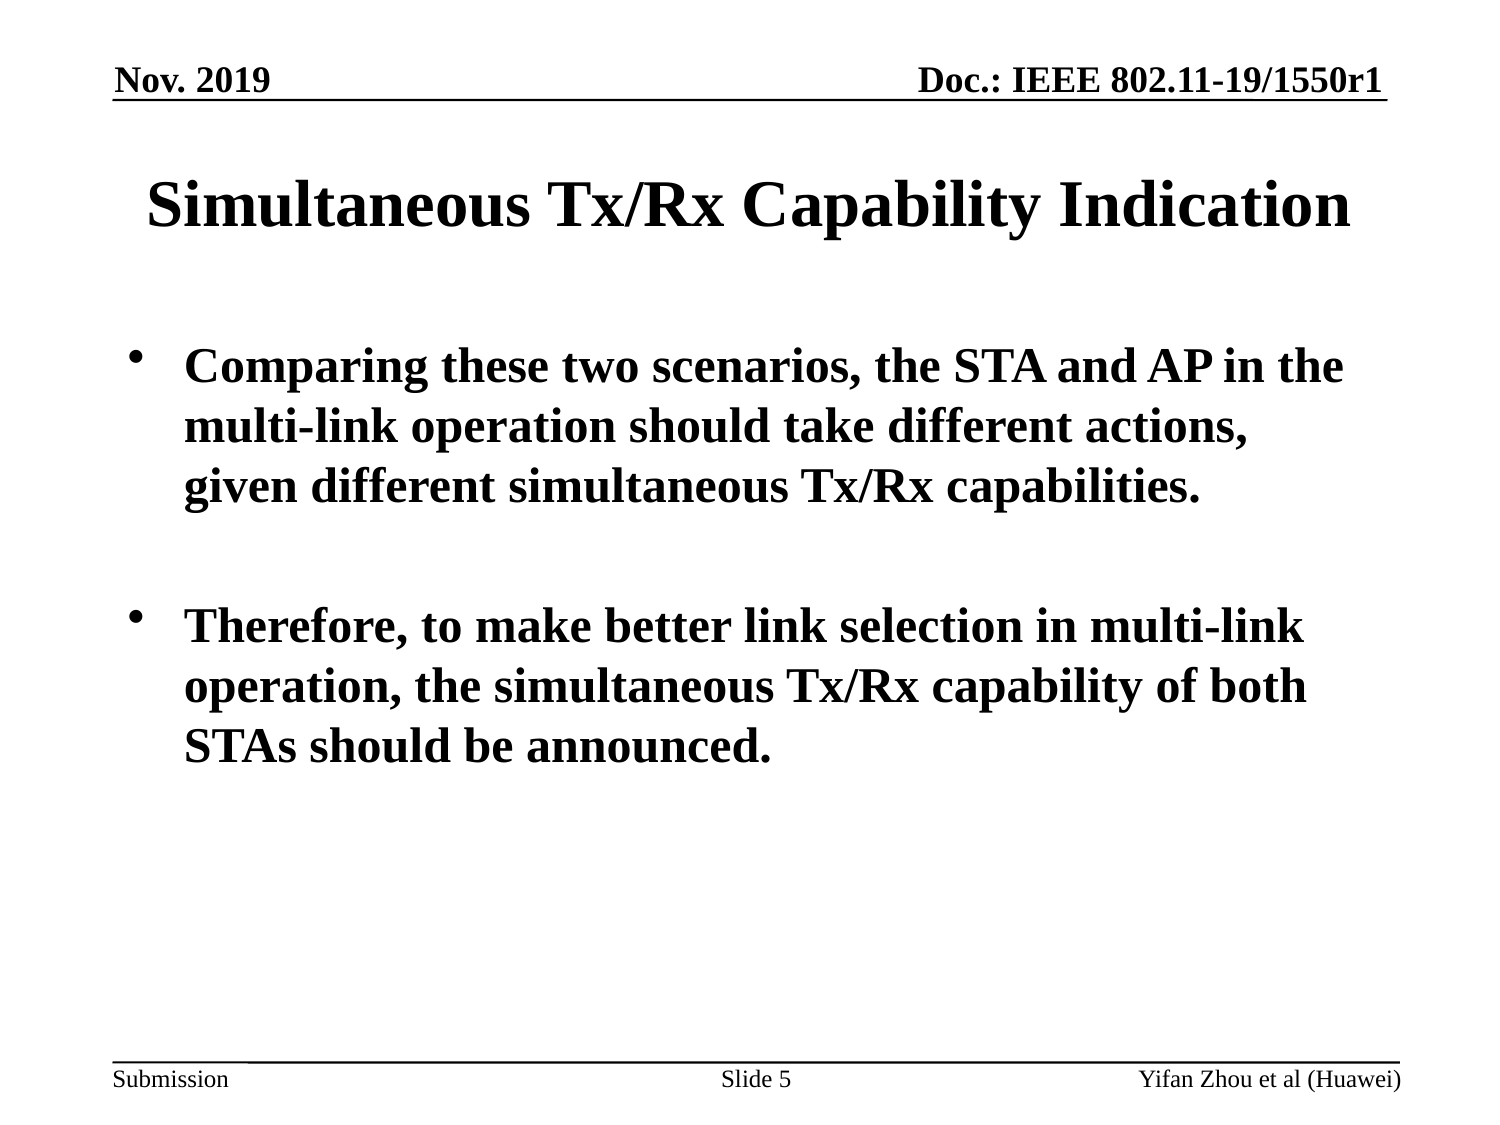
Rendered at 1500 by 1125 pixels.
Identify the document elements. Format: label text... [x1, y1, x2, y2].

list Comparing these two scenarios, the STA and AP in the multi-link operation should take different actions, given different simultaneous Tx/Rx capabilities. Therefore, to make better link selection in multi-link operation, the simultaneous Tx/Rx capability of both STAs should be announced. [112, 324, 1388, 1001]
footer Yifan Zhou et al (Huawei) [1134, 1061, 1402, 1093]
title Simultaneous Tx/Rx Capability Indication [112, 112, 1388, 288]
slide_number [114, 54, 273, 101]
slide_number Slide 5 [712, 1061, 800, 1093]
